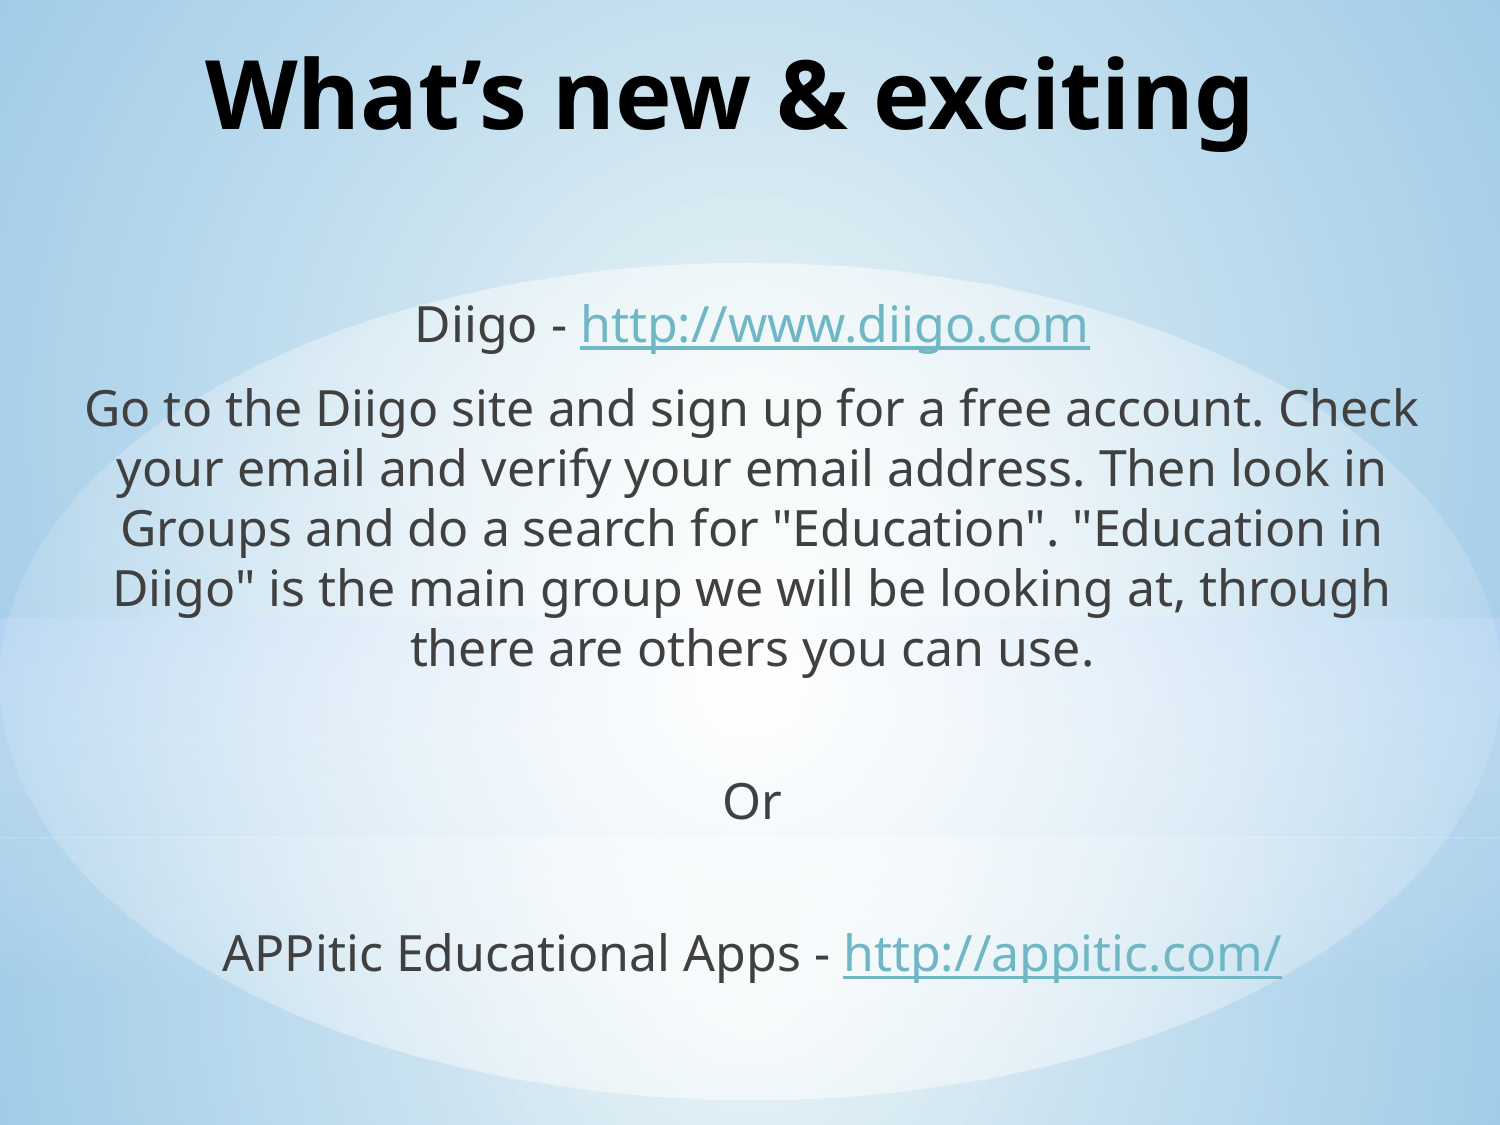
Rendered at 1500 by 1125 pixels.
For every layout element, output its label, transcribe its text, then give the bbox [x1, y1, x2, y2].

list Diigo - http://www.diigo.com Go to the Diigo site and sign up for a free account. Check your email and verify your email address. Then look in Groups and do a search for "Education". "Education in Diigo" is the main group we will be looking at, through there are others you can use. Or APPitic Educational Apps - http://appitic.com/ [32, 284, 1465, 1066]
title What’s new & exciting [134, 26, 1326, 214]
